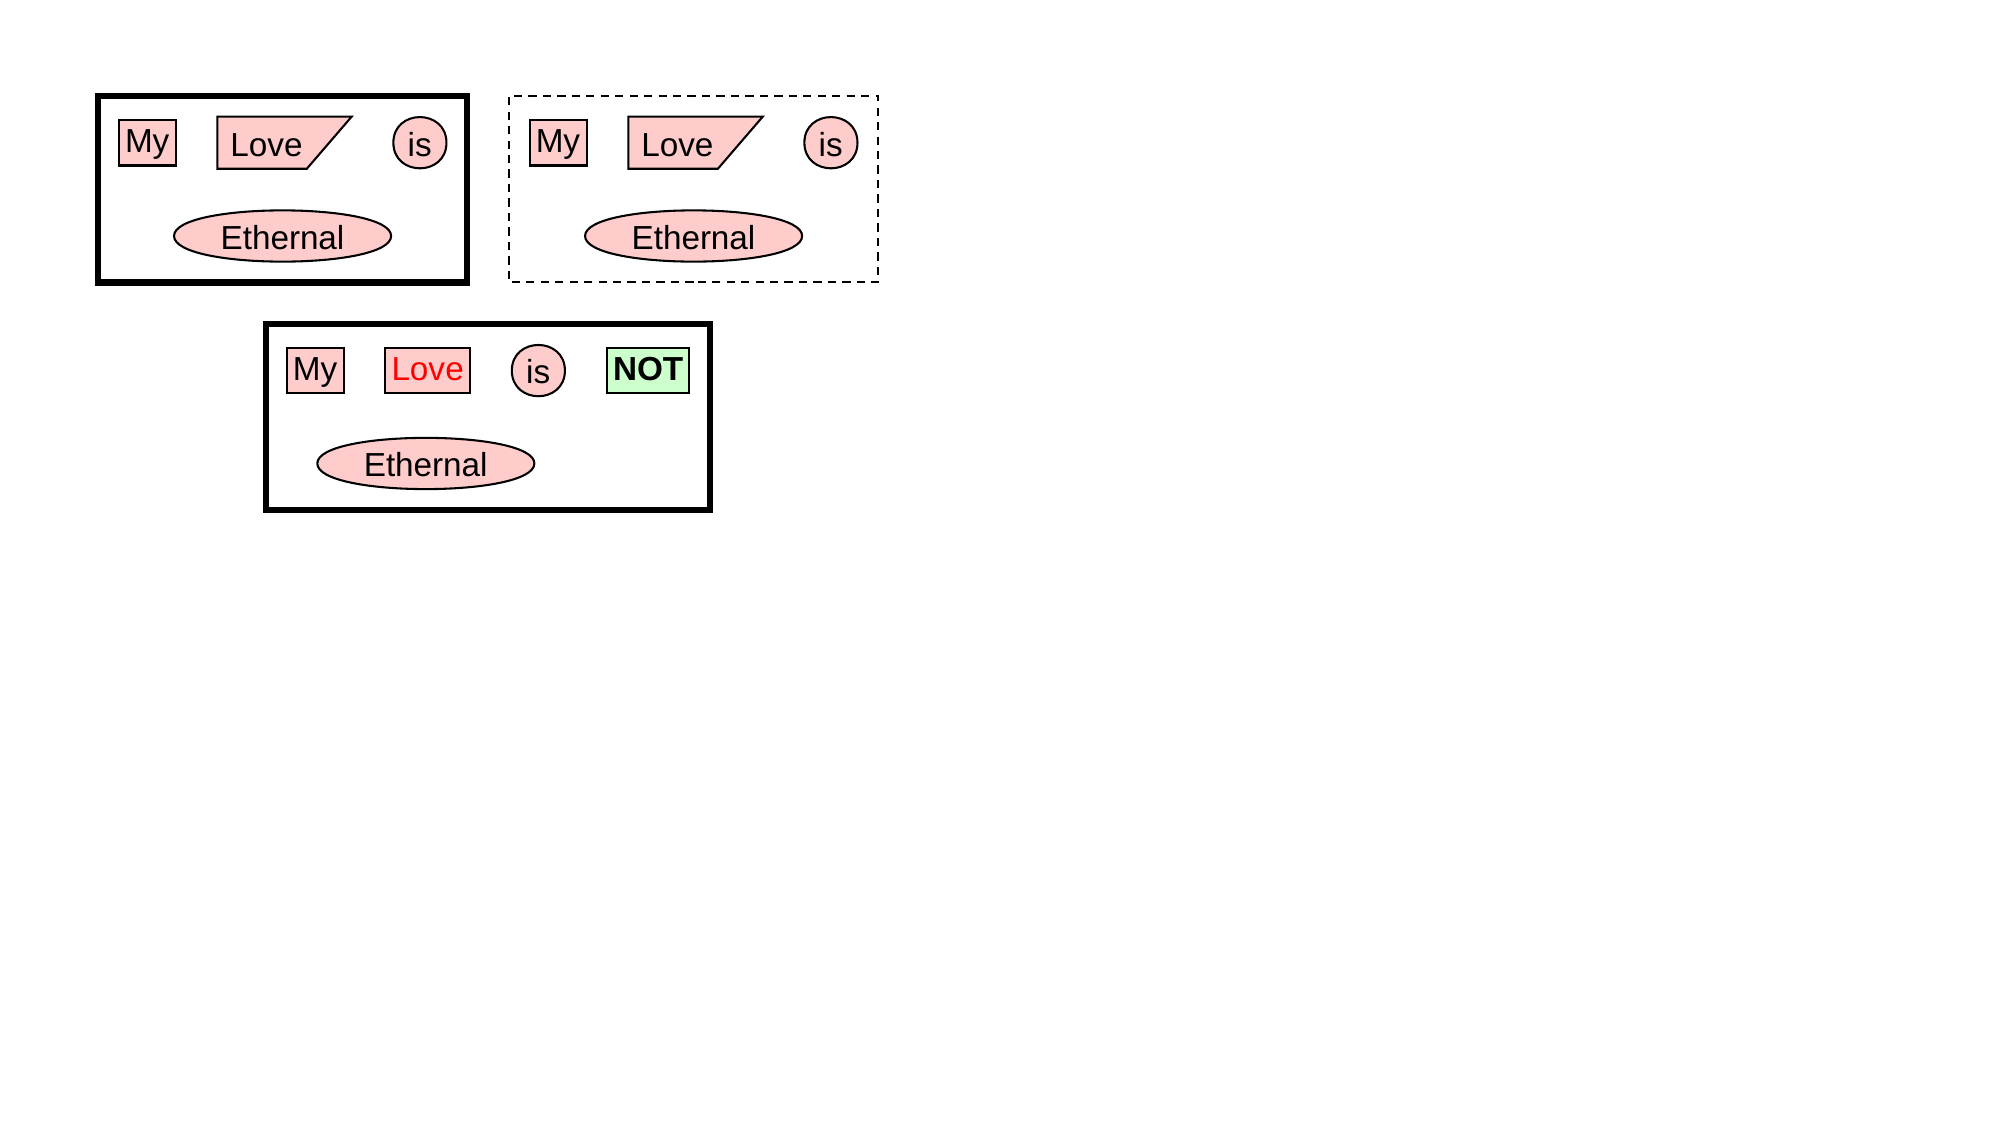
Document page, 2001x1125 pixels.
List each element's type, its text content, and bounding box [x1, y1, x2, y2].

text_box [227, 209, 338, 213]
text_box Love [385, 347, 471, 394]
text_box My [529, 119, 587, 166]
text_box Love [635, 119, 720, 166]
text_box [627, 116, 764, 170]
text_box My [286, 347, 344, 394]
text_box [508, 95, 879, 283]
text_box is [812, 119, 850, 166]
text_box [392, 123, 401, 162]
text_box [511, 350, 520, 391]
text_box [638, 259, 749, 263]
text_box Ethernal [625, 213, 762, 259]
text_box [495, 442, 535, 485]
text_box Ethernal [214, 213, 351, 259]
text_box [74, 74, 900, 532]
text_box [316, 442, 357, 485]
text_box [227, 259, 338, 263]
text_box Ethernal [357, 440, 495, 487]
text_box [439, 123, 447, 162]
text_box My [118, 119, 176, 166]
text_box [638, 209, 749, 213]
text_box [351, 215, 392, 257]
text_box [173, 215, 214, 257]
text_box [762, 215, 803, 257]
text_box is [520, 347, 557, 394]
text_box is [401, 119, 439, 166]
text_box [557, 350, 566, 391]
text_box [803, 123, 812, 162]
text_box [850, 123, 859, 162]
text_box [216, 116, 353, 170]
text_box NOT [606, 347, 690, 394]
text_box [265, 324, 711, 510]
text_box Love [224, 119, 309, 166]
text_box [584, 215, 625, 257]
text_box [97, 95, 468, 283]
